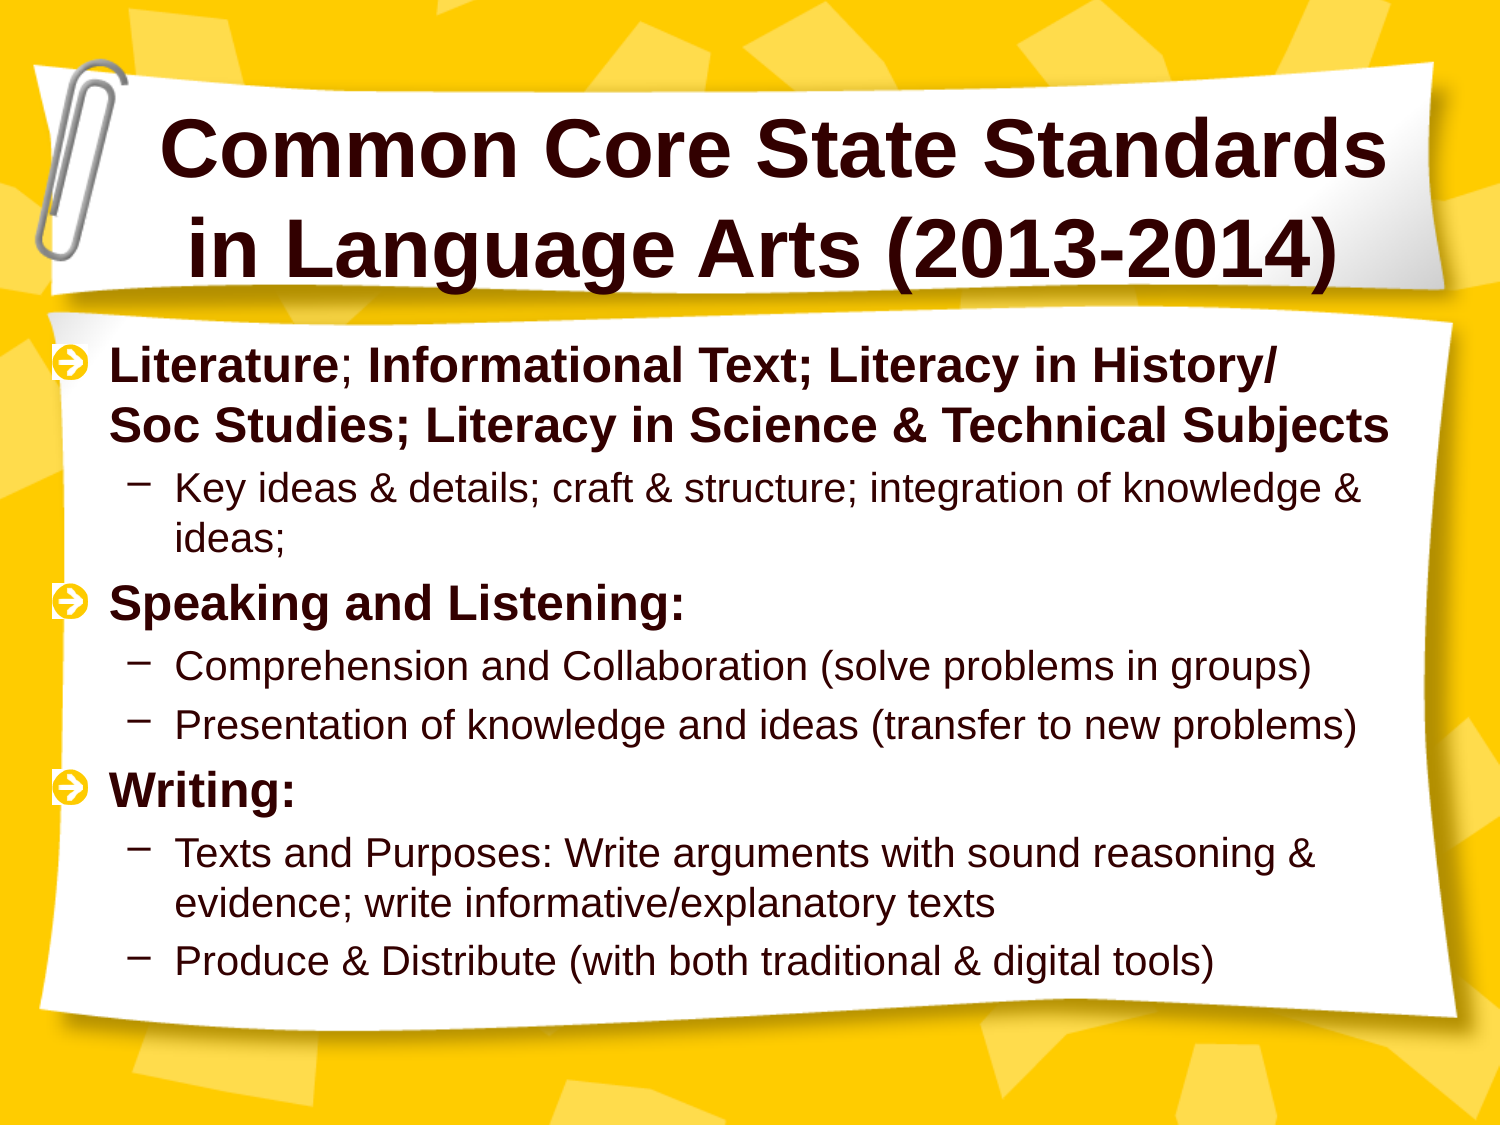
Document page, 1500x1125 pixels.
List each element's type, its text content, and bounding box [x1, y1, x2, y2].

picture [0, 0, 1500, 1125]
title Common Core State Standards in Language Arts (2013-2014) [124, 62, 1426, 326]
list Literature; Informational Text; Literacy in History/ Soc Studies; Literacy in Science & Technical Subjects Key ideas & details; craft & structure; integration of knowledge & ideas; Speaking and Listening: Comprehension and Collaboration (solve problems in groups) Presentation of knowledge and ideas (transfer to new problems) Writing: Texts and Purposes: Write arguments with sound reasoning & evidence; write informative/explanatory texts Produce & Distribute (with both traditional & digital tools) [37, 324, 1413, 1001]
